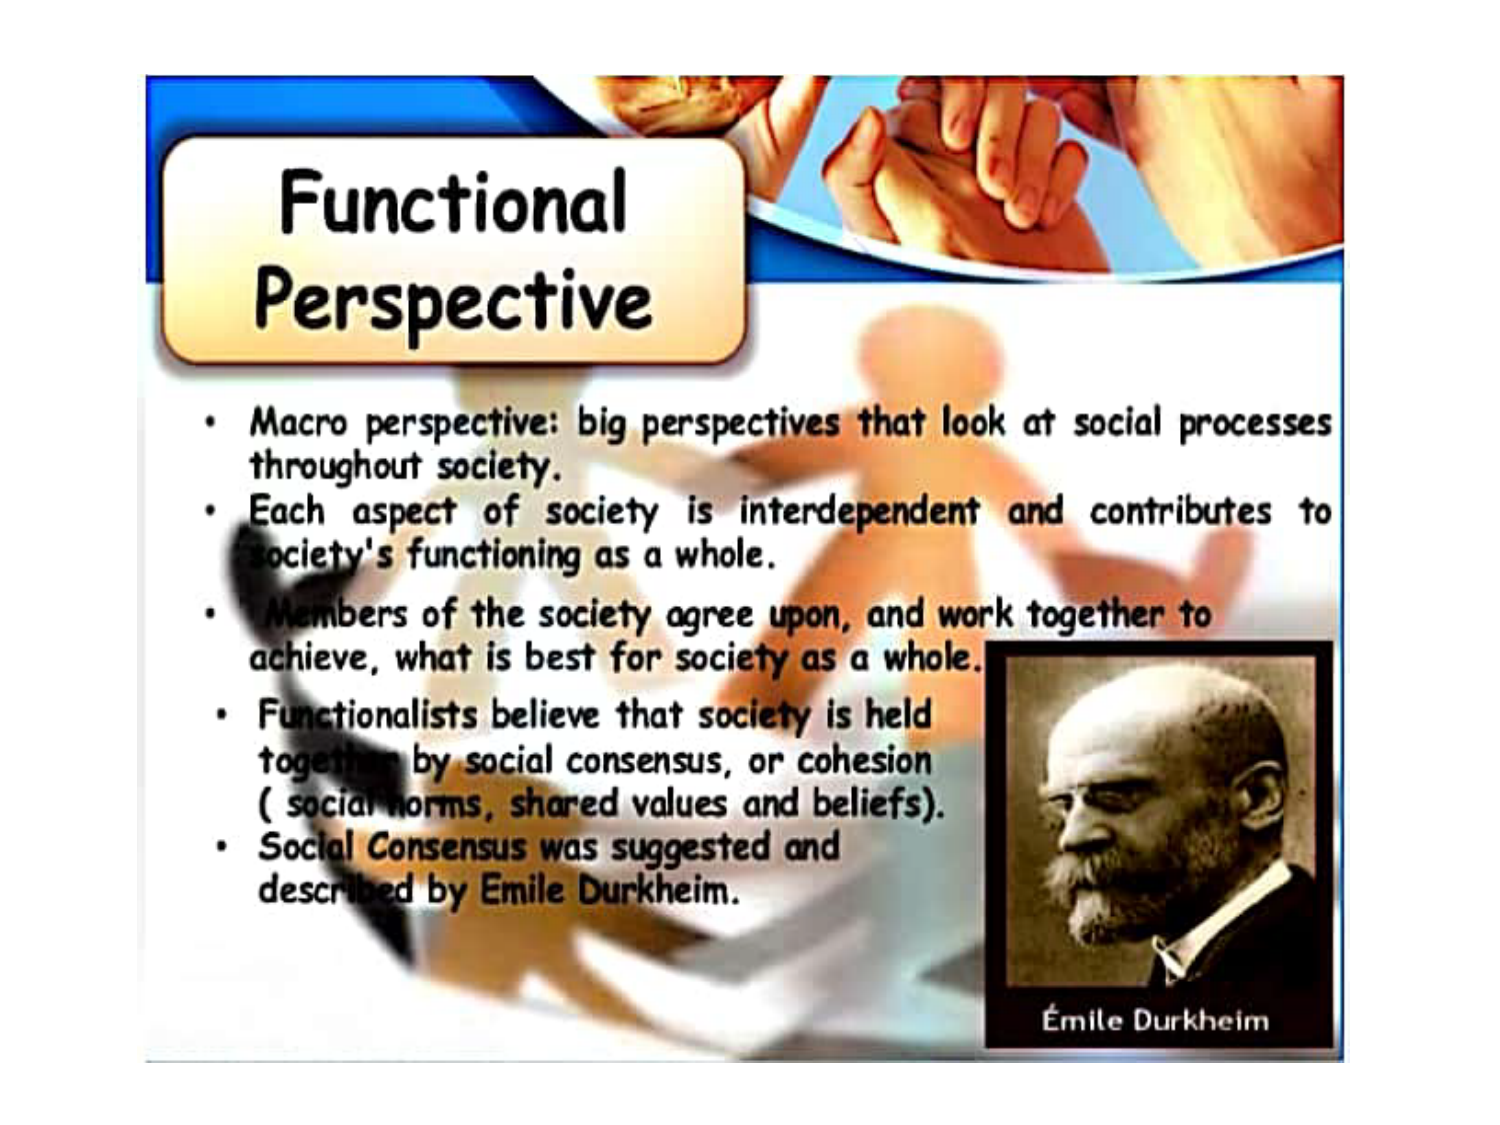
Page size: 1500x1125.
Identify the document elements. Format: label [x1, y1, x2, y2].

picture [137, 74, 1351, 1063]
